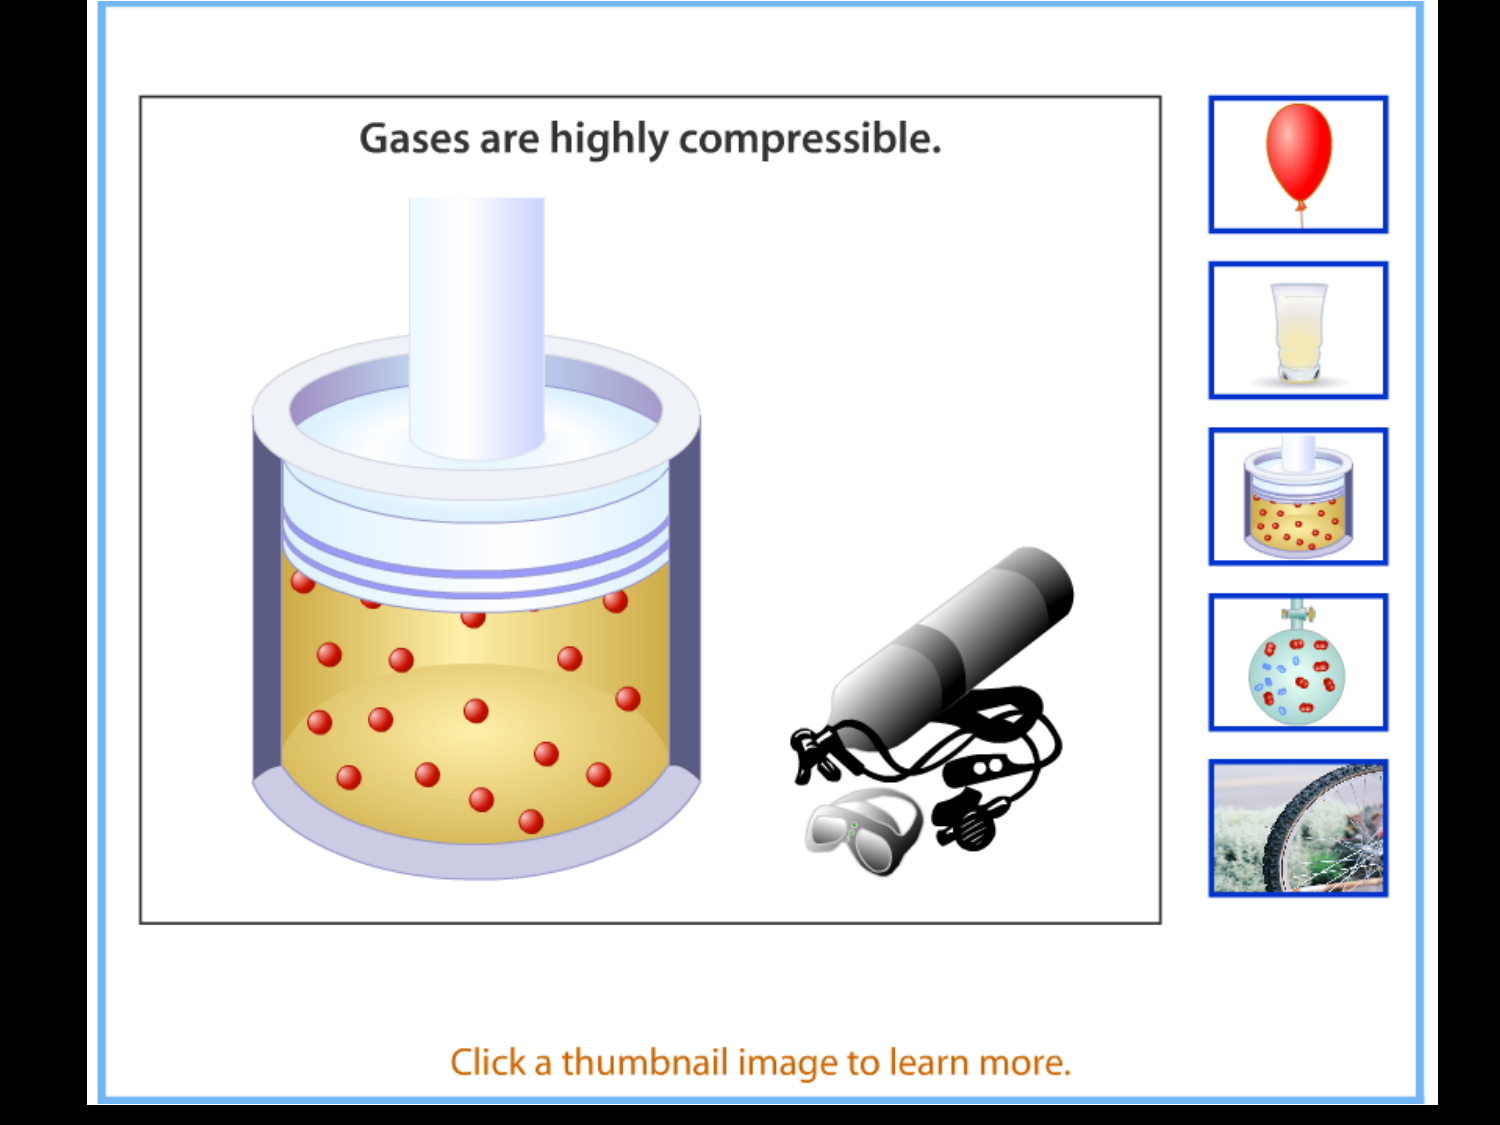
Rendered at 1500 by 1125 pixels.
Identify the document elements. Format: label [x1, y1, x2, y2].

picture [88, 1, 1437, 1104]
